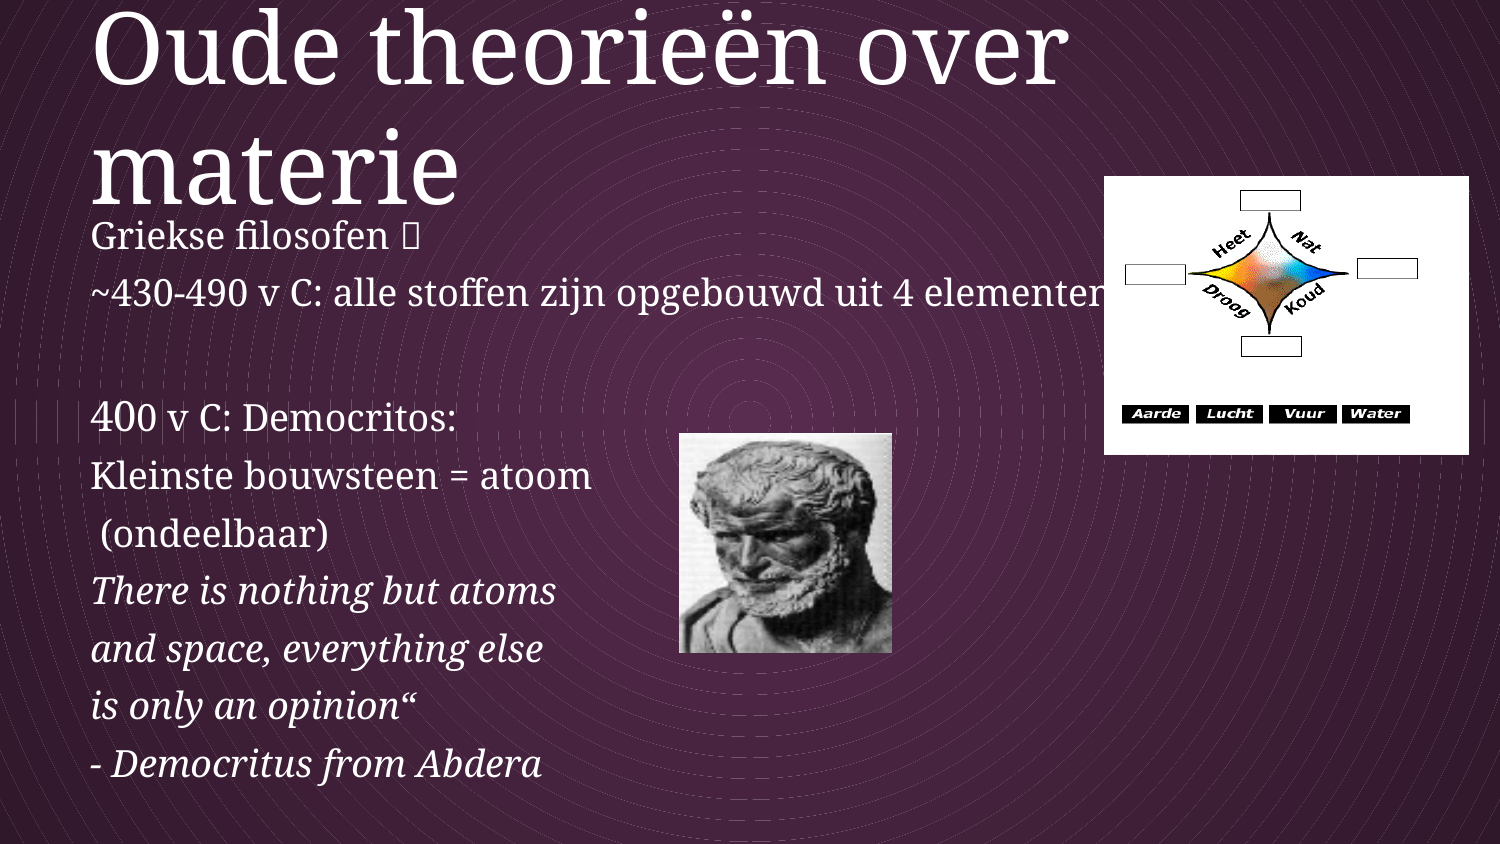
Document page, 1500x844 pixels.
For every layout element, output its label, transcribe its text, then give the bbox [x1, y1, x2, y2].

title Oude theorieën over materie [75, 33, 1425, 175]
picture [1104, 176, 1470, 455]
picture [678, 433, 893, 653]
list Griekse filosofen  ~430-490 v C: alle stoffen zijn opgebouwd uit 4 elementen. 400 v C: Democritos: Kleinste bouwsteen = atoom (ondeelbaar) There is nothing but atoms and space, everything else is only an opinion“ - Democritus from Abdera [75, 196, 1425, 808]
